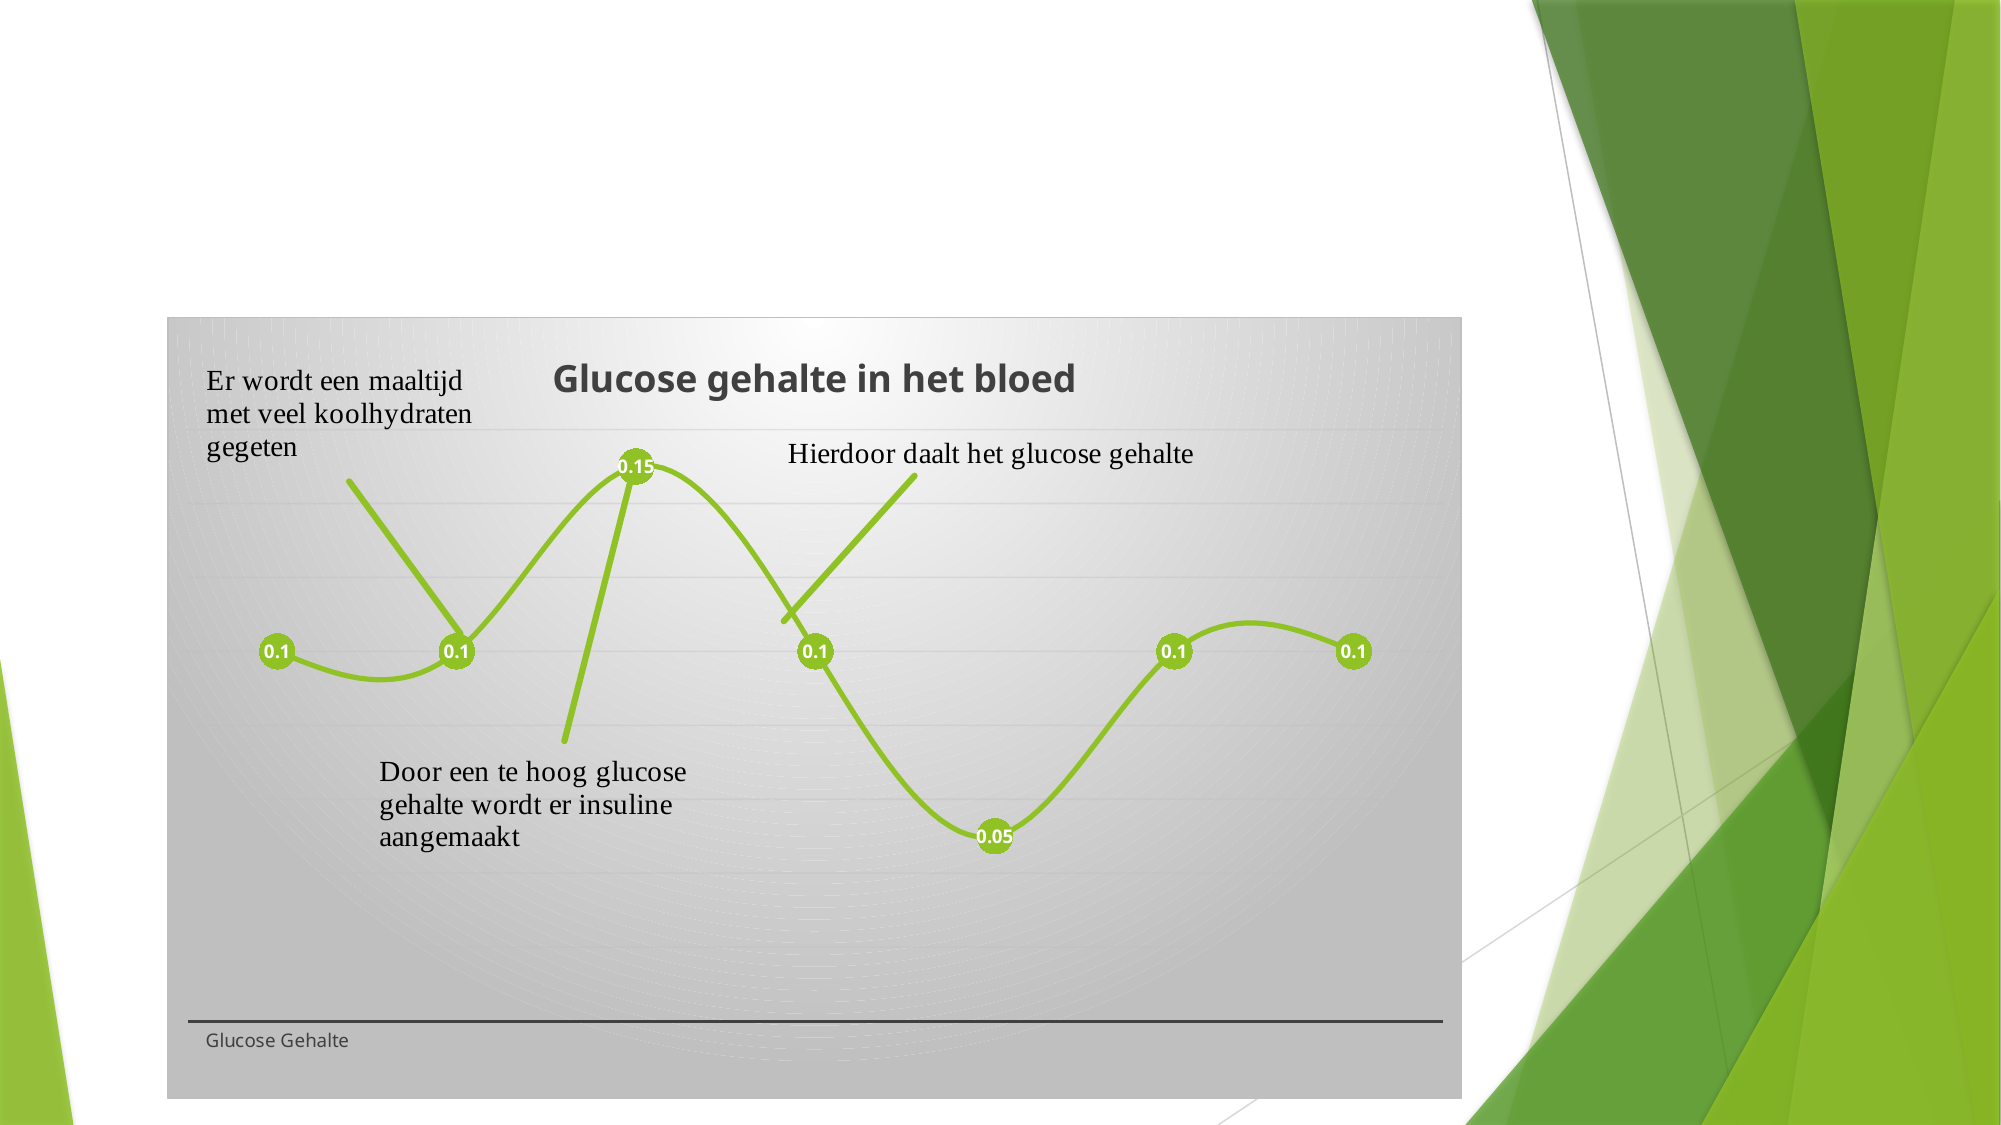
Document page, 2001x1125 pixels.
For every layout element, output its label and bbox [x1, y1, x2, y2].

chart [166, 316, 1463, 1100]
